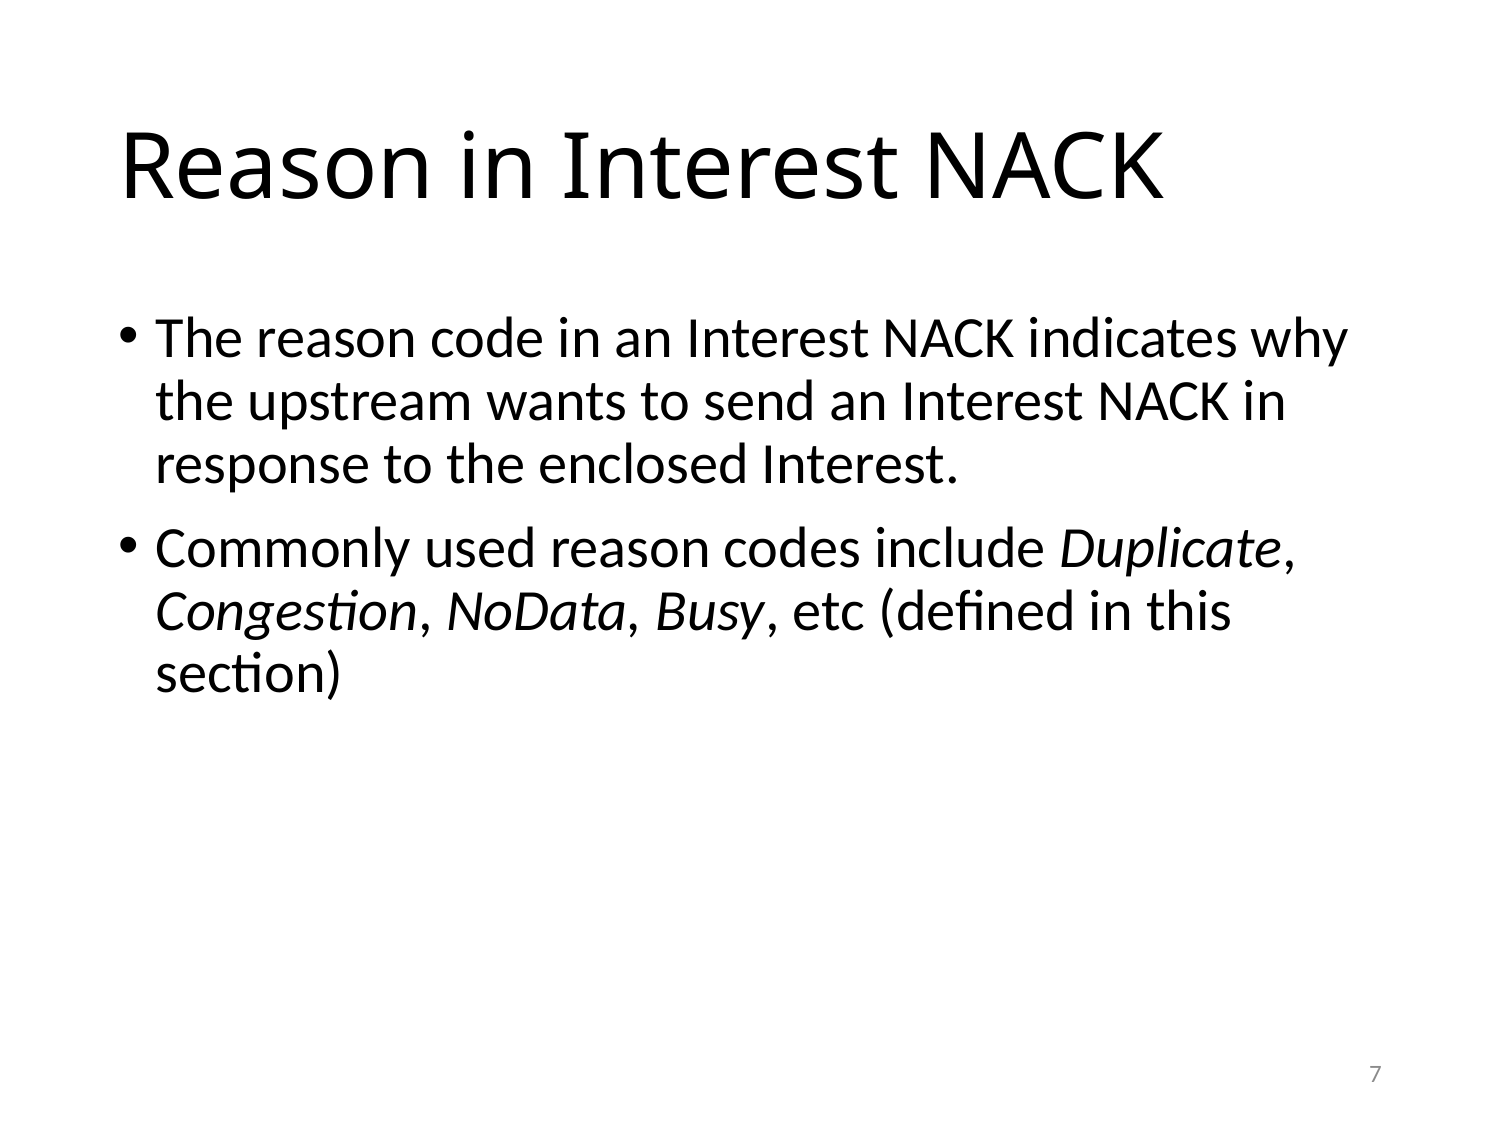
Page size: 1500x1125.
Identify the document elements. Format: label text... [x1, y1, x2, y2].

title Reason in Interest NACK [103, 59, 1397, 278]
list The reason code in an Interest NACK indicates why the upstream wants to send an Interest NACK in response to the enclosed Interest. Commonly used reason codes include Duplicate, Congestion, NoData, Busy, etc (defined in this section) [103, 299, 1397, 1014]
slide_number 7 [1059, 1042, 1397, 1103]
